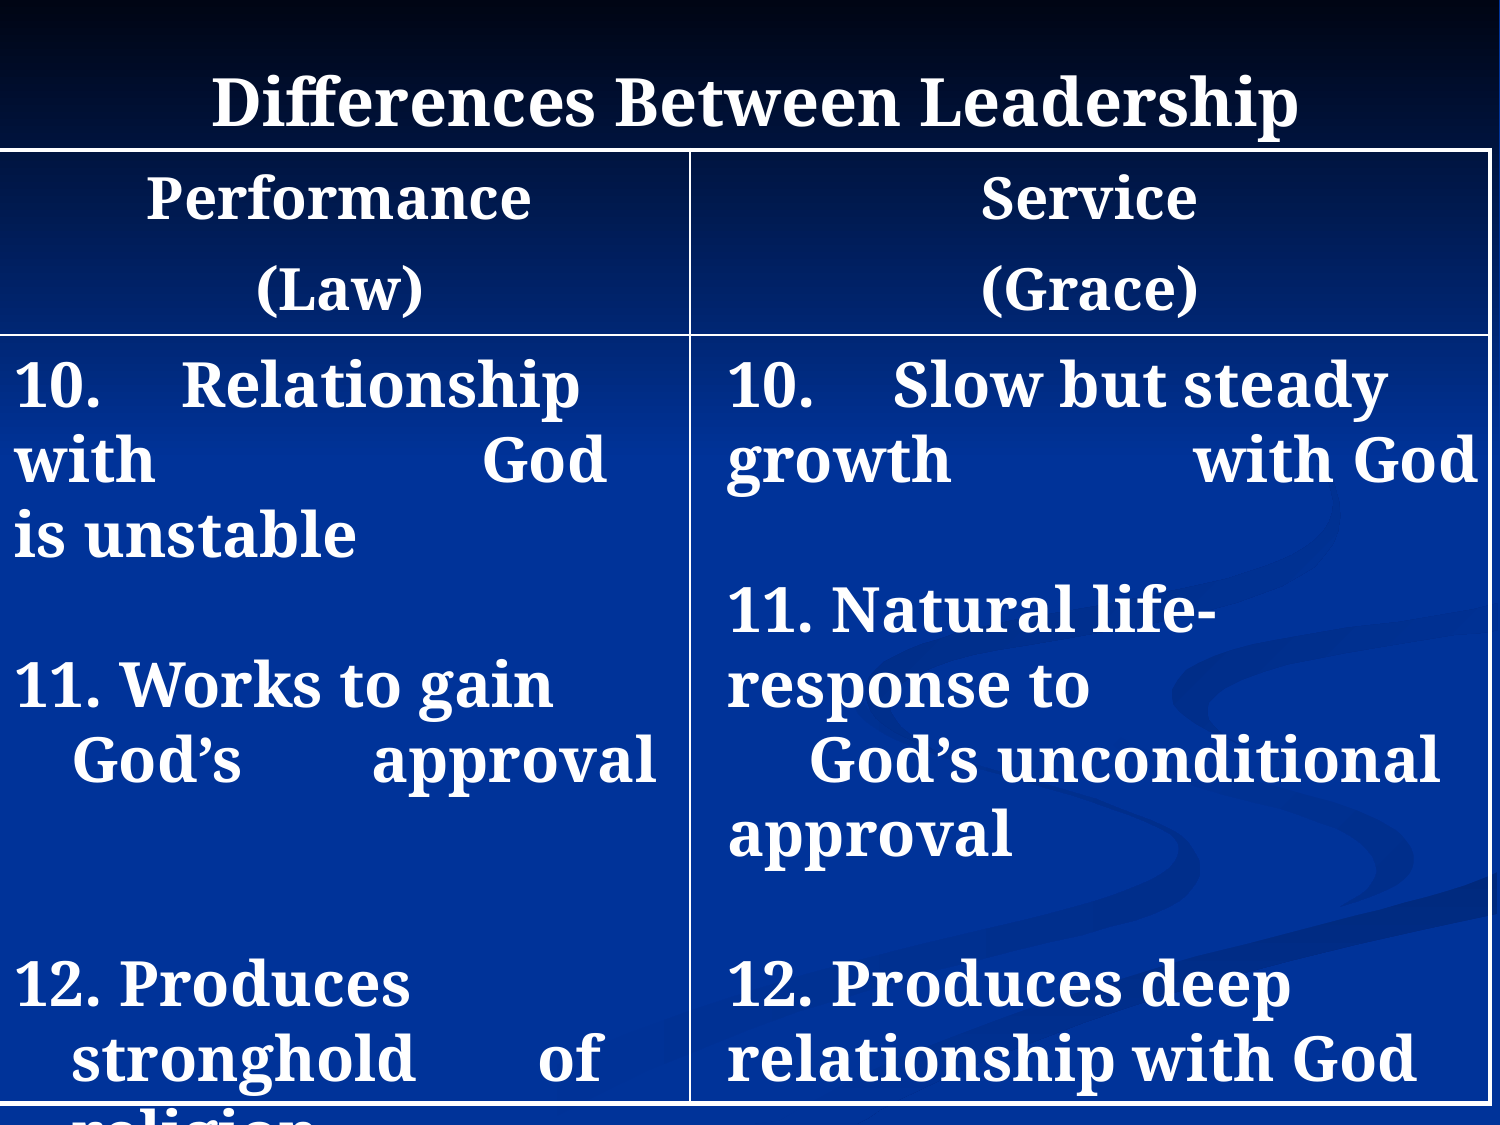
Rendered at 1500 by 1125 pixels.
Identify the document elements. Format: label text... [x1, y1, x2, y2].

table_cell [691, 336, 1488, 1101]
text_box 10. Relationship with God is unstable Works to gain God’s approval Produces stronghold of religion [0, 337, 688, 1125]
title Differences Between Leadership [12, 12, 1500, 188]
table_header Service (Grace) [691, 152, 1488, 334]
text_box 10. Slow but steady growth with God Natural life-response to God’s unconditional approval Produces deep relationship with God [712, 337, 1500, 1102]
table_header Performance (Law) [0, 152, 689, 334]
